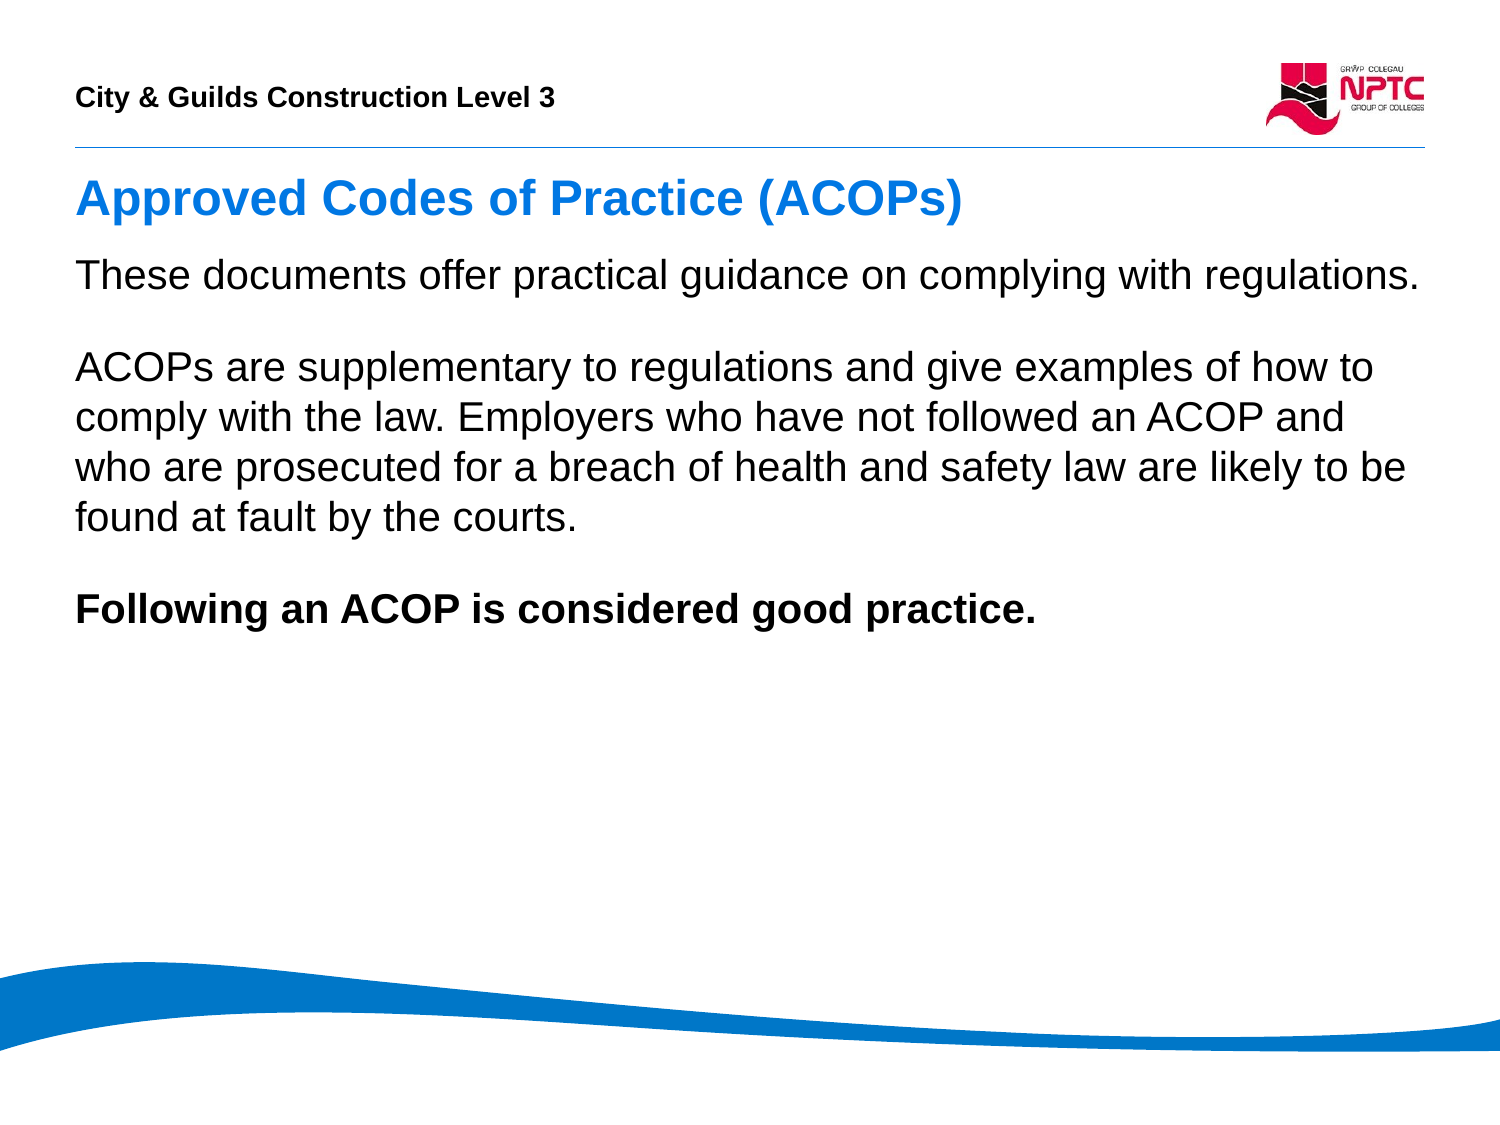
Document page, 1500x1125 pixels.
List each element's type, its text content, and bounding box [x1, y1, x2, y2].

list These documents offer practical guidance on complying with regulations. ACOPs are supplementary to regulations and give examples of how to comply with the law. Employers who have not followed an ACOP and who are prosecuted for a breach of health and safety law are likely to be found at fault by the courts. Following an ACOP is considered good practice. [74, 247, 1426, 946]
title Approved Codes of Practice (ACOPs) [74, 165, 1426, 229]
picture [1266, 63, 1424, 135]
